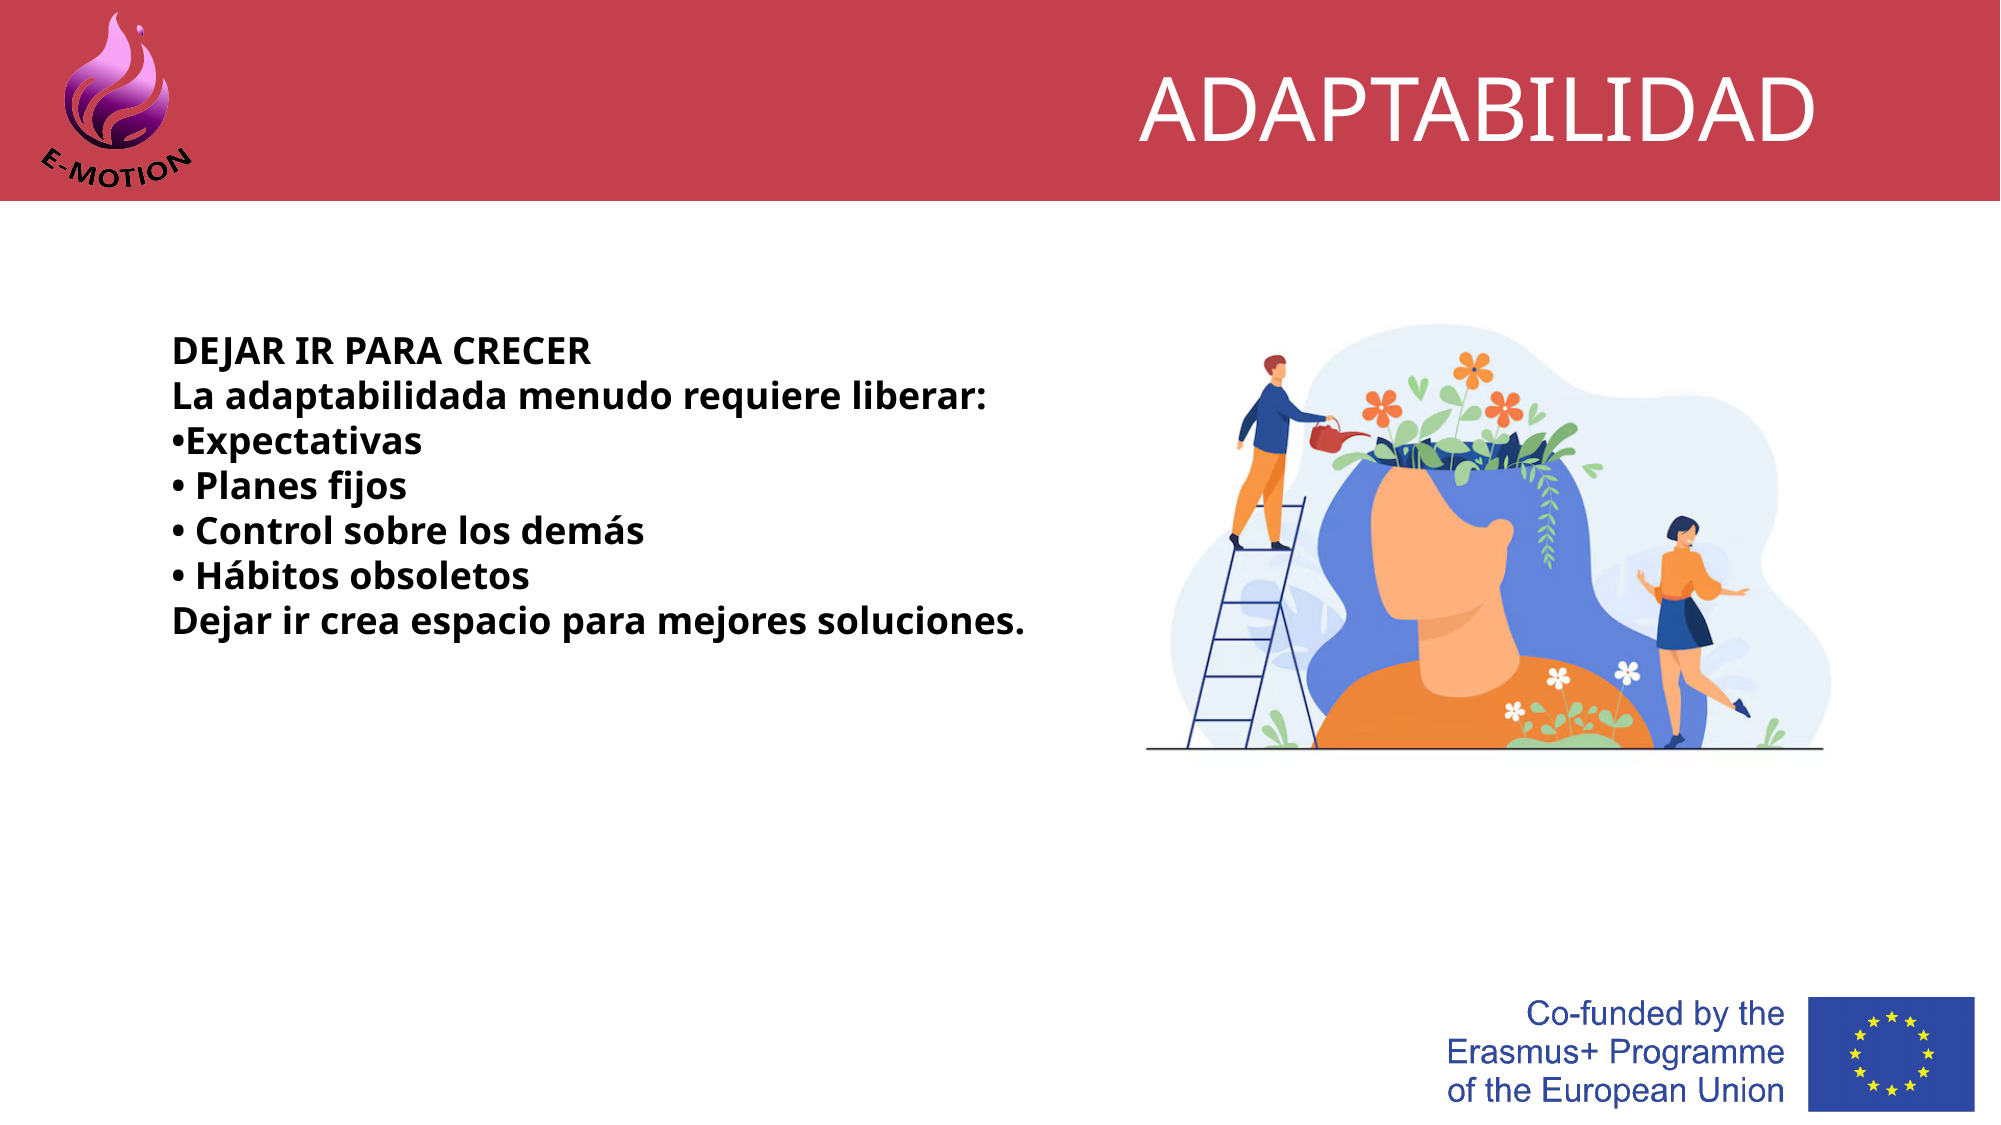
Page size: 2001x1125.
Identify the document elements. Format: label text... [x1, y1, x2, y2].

picture [0, 0, 253, 247]
picture [1396, 995, 1975, 1116]
text_box DEJAR IR PARA CRECER La adaptabilidada menudo requiere liberar: •Expectativas • Planes fijos • Control sobre los demás • Hábitos obsoletos Dejar ir crea espacio para mejores soluciones. [156, 319, 1102, 650]
text_box ADAPTABILIDAD [576, 44, 1836, 319]
picture [1107, 281, 1880, 795]
